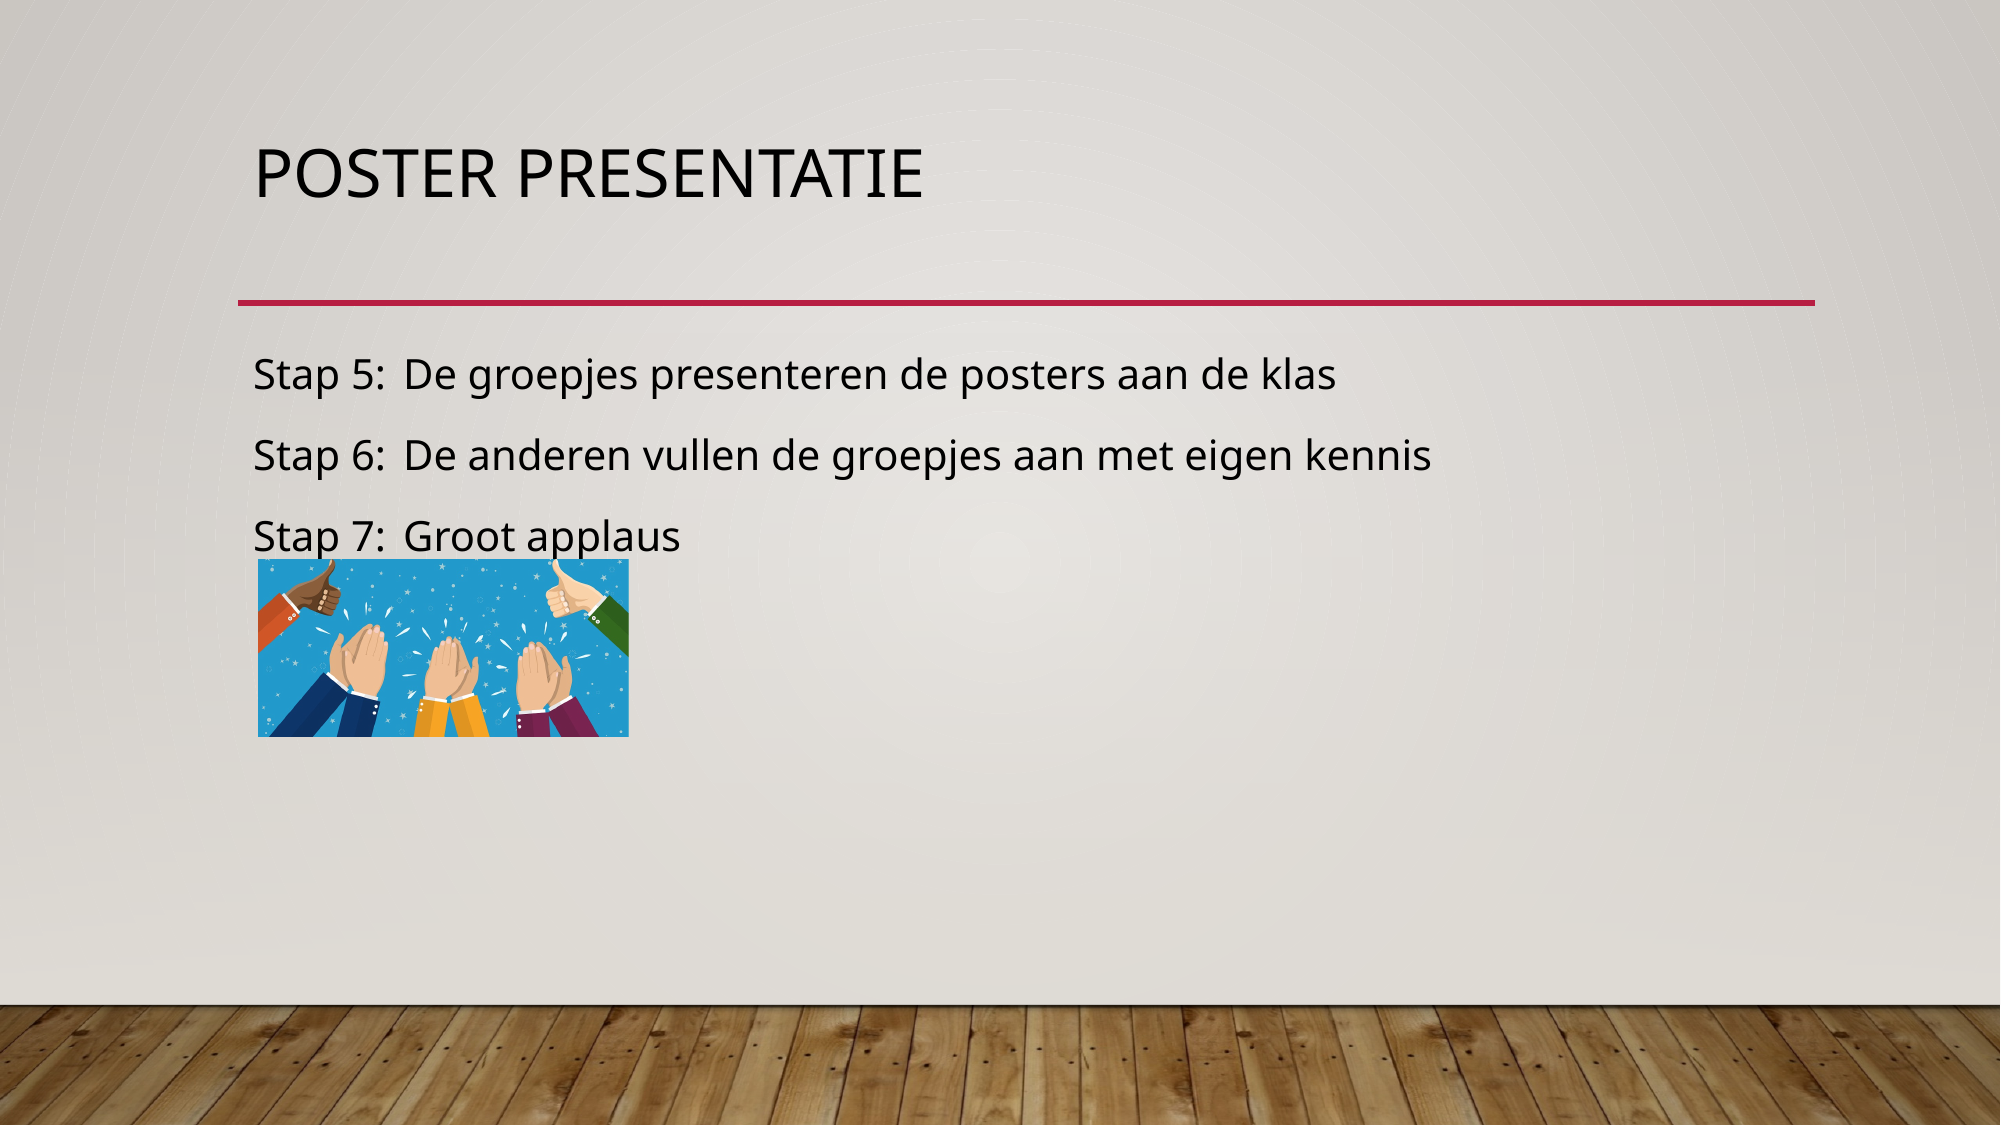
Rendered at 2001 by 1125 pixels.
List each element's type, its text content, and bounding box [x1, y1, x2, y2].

title Poster presentatie [238, 131, 1814, 305]
list Stap 5: De groepjes presenteren de posters aan de klas Stap 6: De anderen vullen de groepjes aan met eigen kennis Stap 7: Groot applaus [238, 330, 1814, 897]
picture [258, 559, 629, 738]
picture [0, 1005, 2000, 1125]
